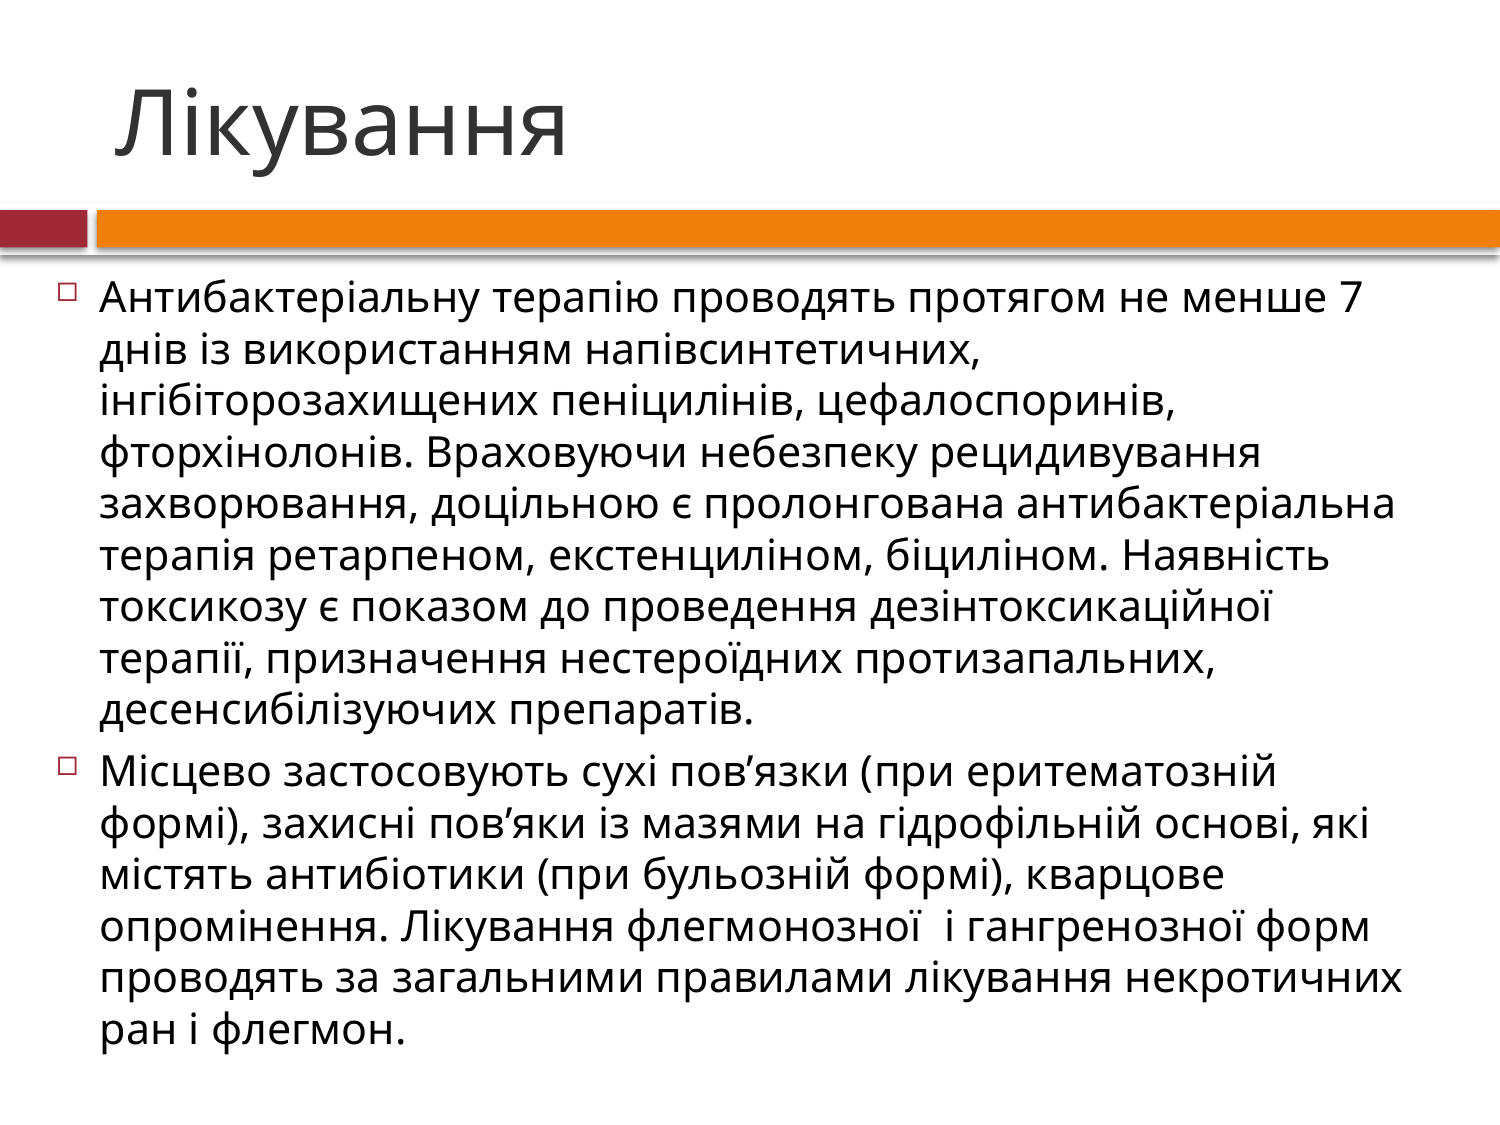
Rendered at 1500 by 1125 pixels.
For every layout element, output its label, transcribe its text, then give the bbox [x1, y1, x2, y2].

title Лікування [100, 37, 1438, 200]
list Антибактеріальну терапію проводять протягом не менше 7 днів із використанням напівсинтетичних, інгібіторозахищених пеніцилінів, цефалоспоринів, фторхінолонів. Враховуючи небезпеку рецидивування захворювання, доцільною є пролонгована антибактеріальна терапія ретарпеном, екстенциліном, біциліном. Наявність токсикозу є показом до проведення дезінтоксикаційної терапії, призначення нестероїдних протизапальних, десенсибілізуючих препаратів. Місцево застосовують сухі пов’язки (при еритематозній формі), захисні пов’яки із мазями на гідрофільній основі, які містять антибіотики (при бульозній формі), кварцове опромінення. Лікування флегмонозної і гангренозної форм проводять за загальними правилами лікування некротичних ран і флегмон. [41, 262, 1438, 1071]
